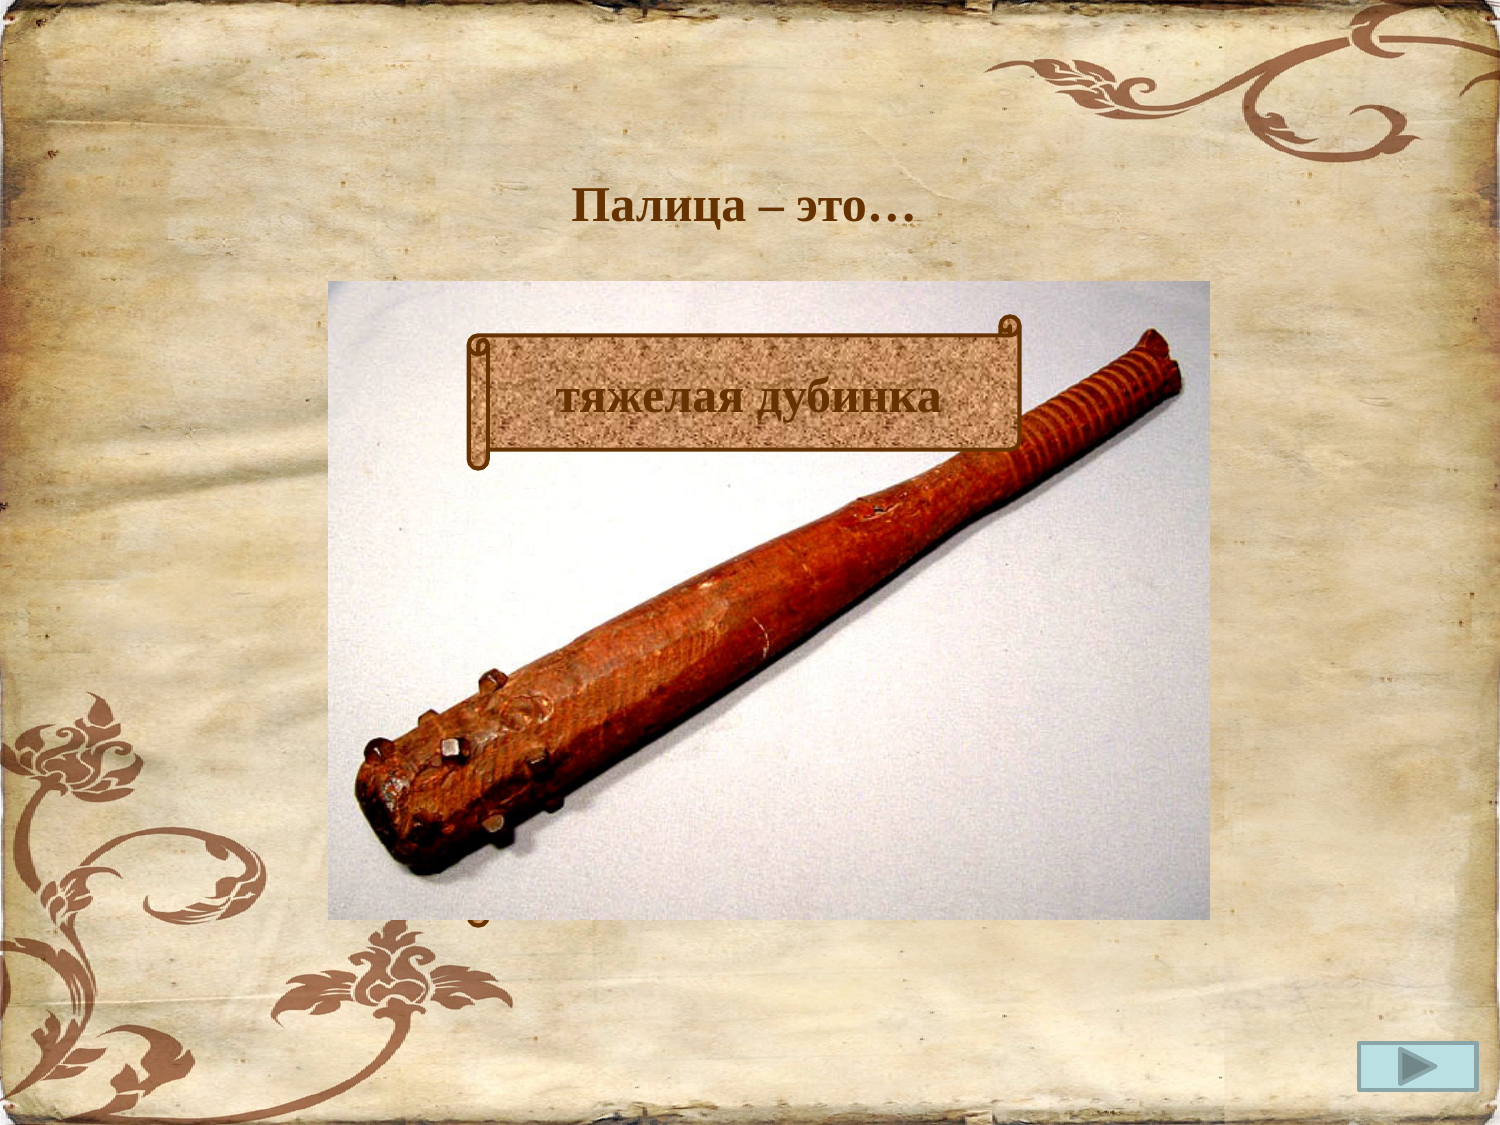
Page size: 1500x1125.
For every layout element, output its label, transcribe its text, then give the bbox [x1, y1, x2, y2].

text_box Палица – это… [503, 163, 985, 239]
picture [0, 0, 1500, 1125]
text_box [187, 0, 1407, 512]
text_box [1357, 1041, 1479, 1092]
